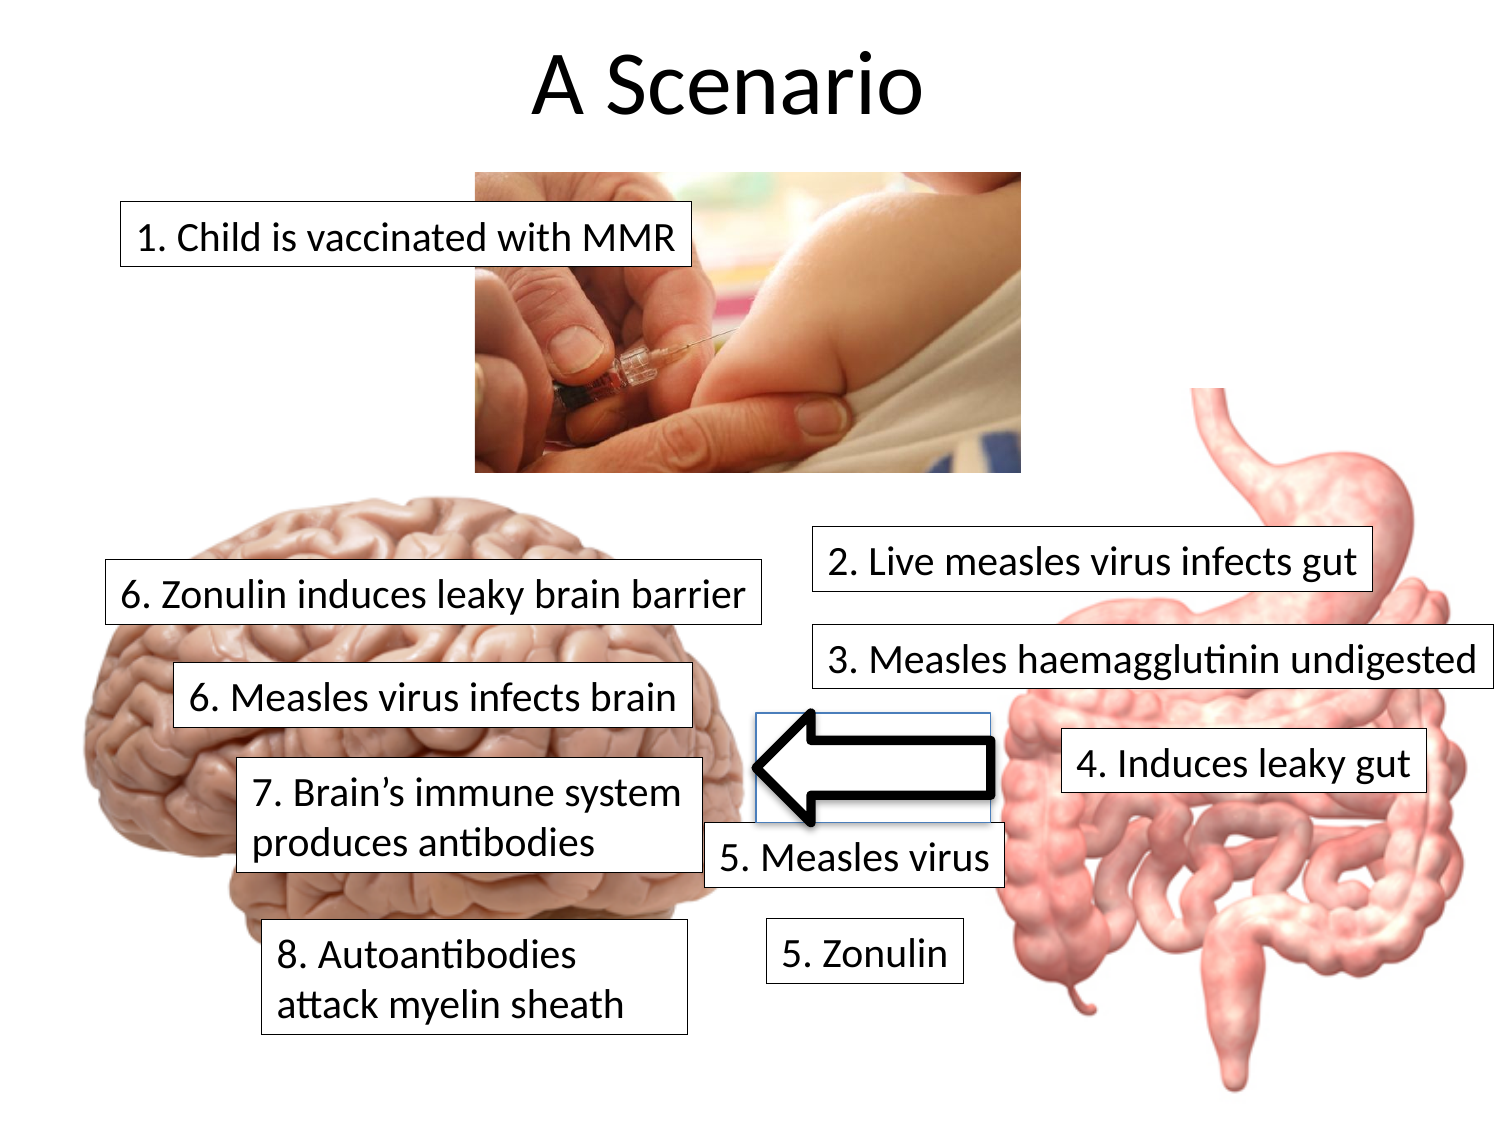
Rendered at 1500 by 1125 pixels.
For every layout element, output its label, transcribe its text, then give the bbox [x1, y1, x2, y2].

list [474, 171, 1021, 473]
text_box 1. Child is vaccinated with MMR [120, 201, 469, 267]
picture [0, 388, 1500, 1108]
title A Scenario [53, 0, 1404, 173]
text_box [755, 712, 991, 823]
